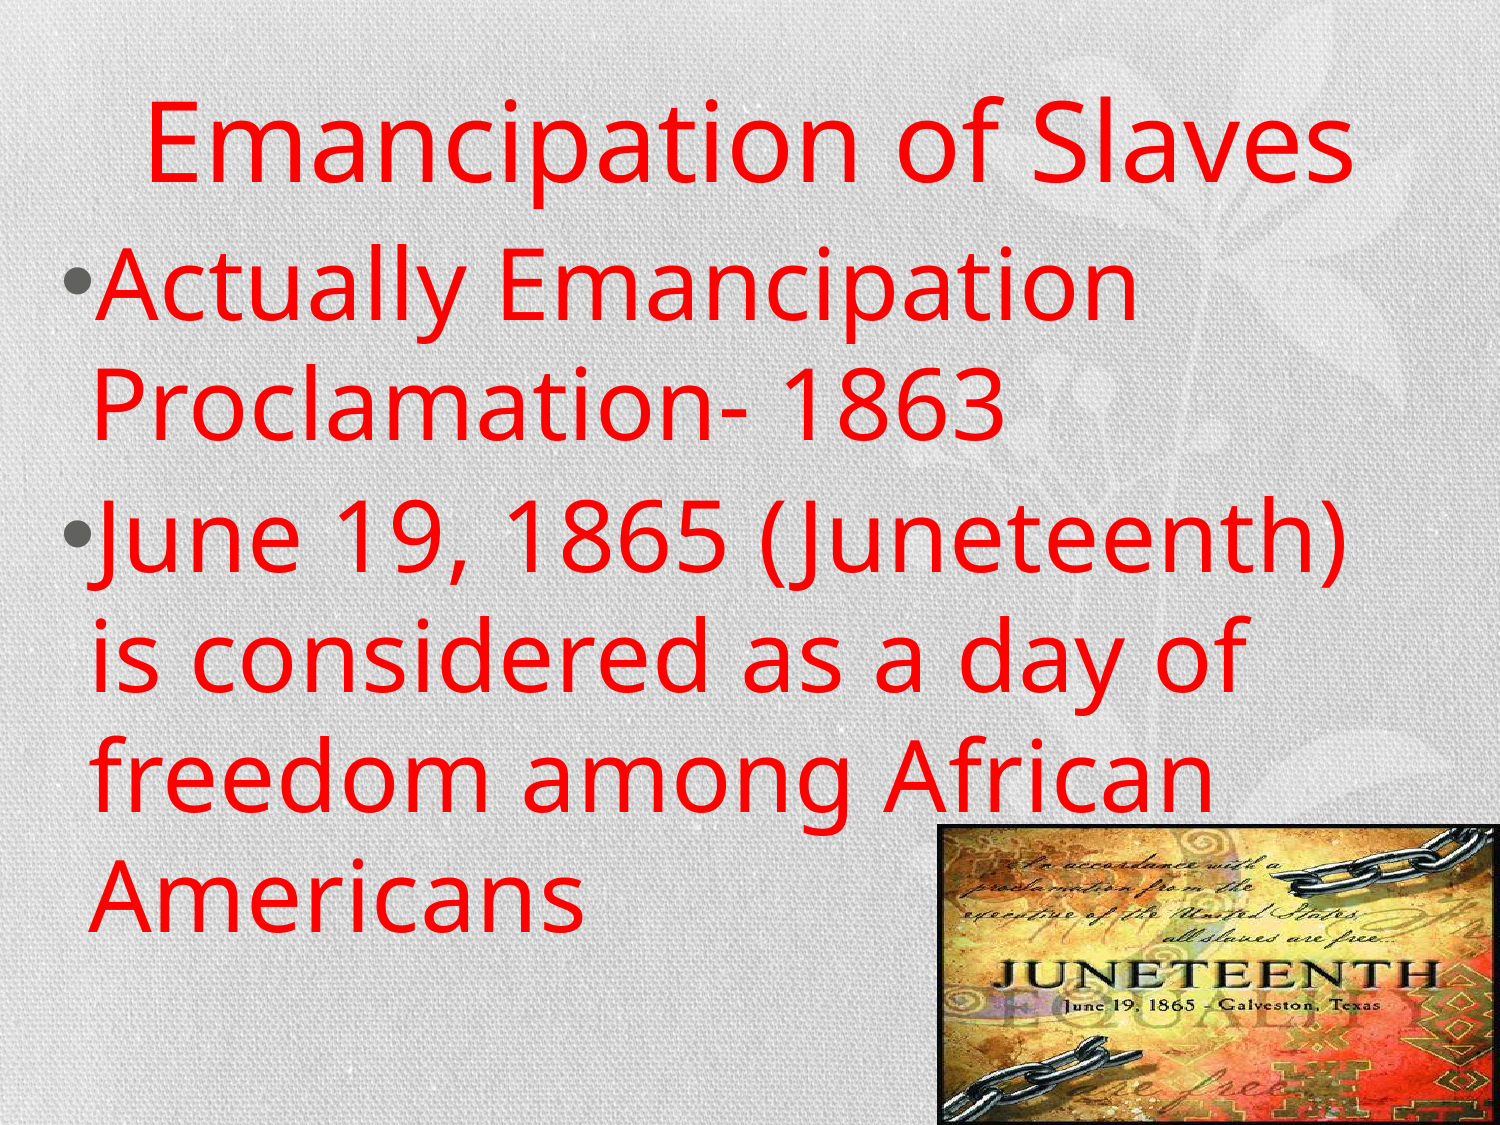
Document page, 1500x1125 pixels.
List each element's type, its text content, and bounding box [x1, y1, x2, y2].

list Actually Emancipation Proclamation- 1863 June 19, 1865 (Juneteenth) is considered as a day of freedom among African Americans [45, 213, 1455, 1023]
picture [937, 824, 1500, 1125]
title Emancipation of Slaves [45, 37, 1455, 213]
